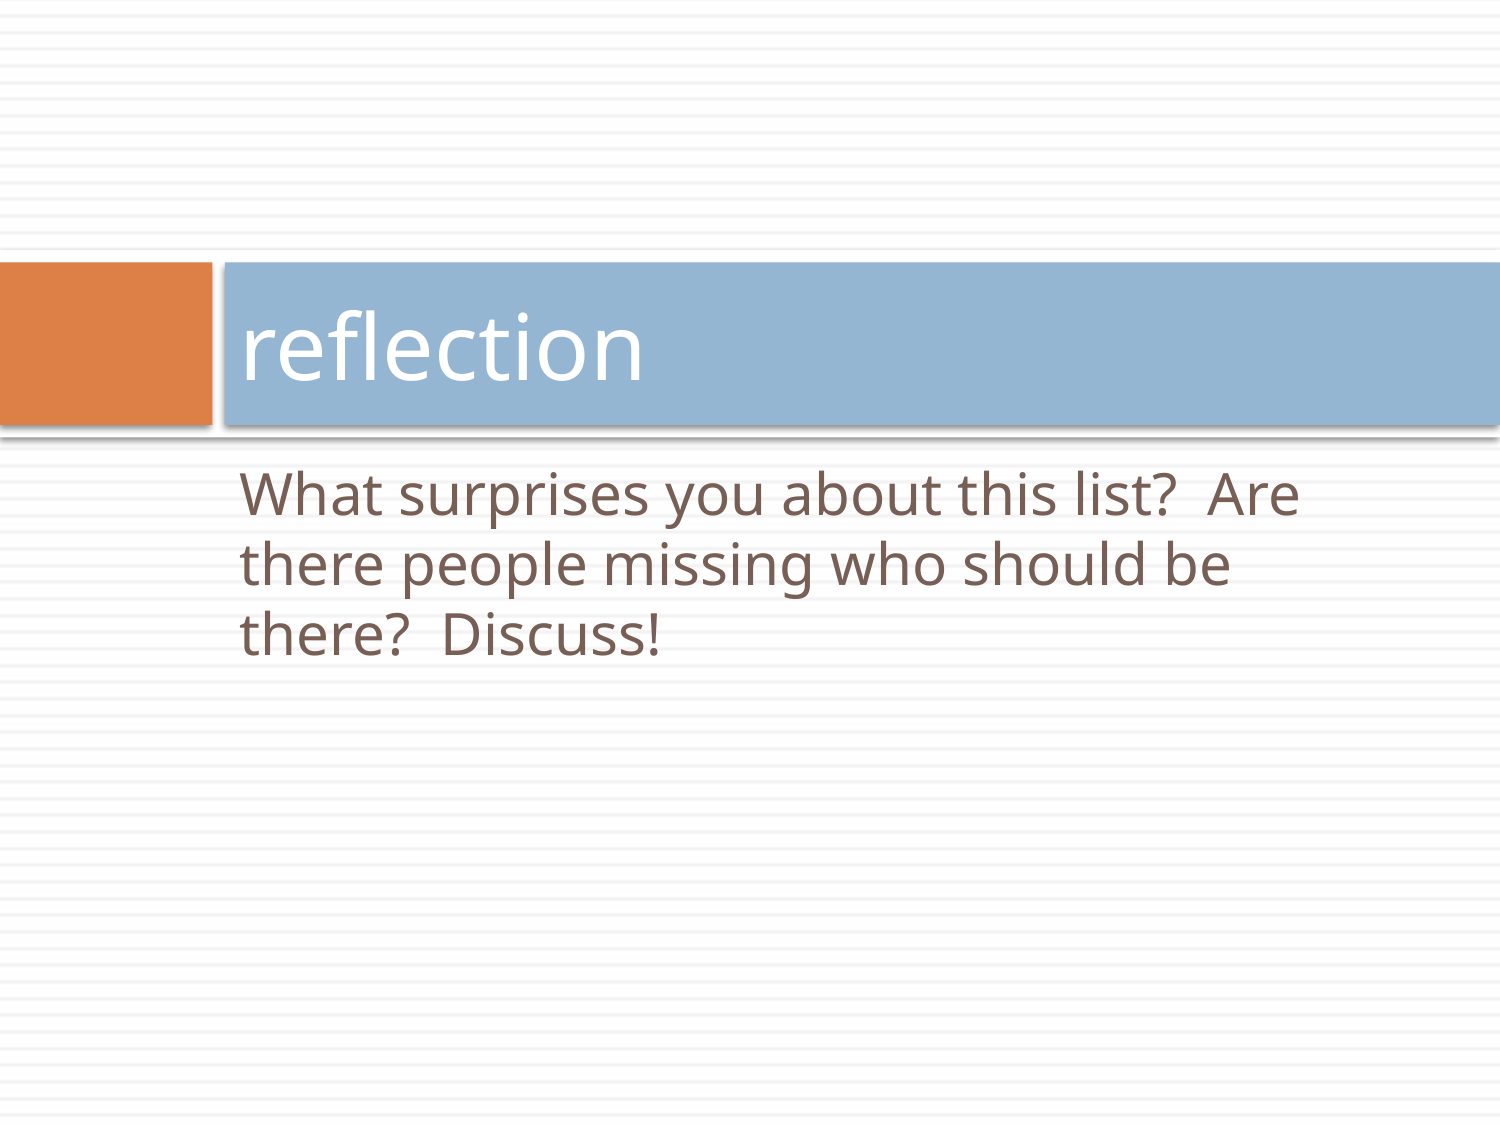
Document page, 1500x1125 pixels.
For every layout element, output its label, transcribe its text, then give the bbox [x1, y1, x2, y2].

list What surprises you about this list? Are there people missing who should be there? Discuss! [225, 450, 1394, 725]
title reflection [225, 262, 1475, 425]
